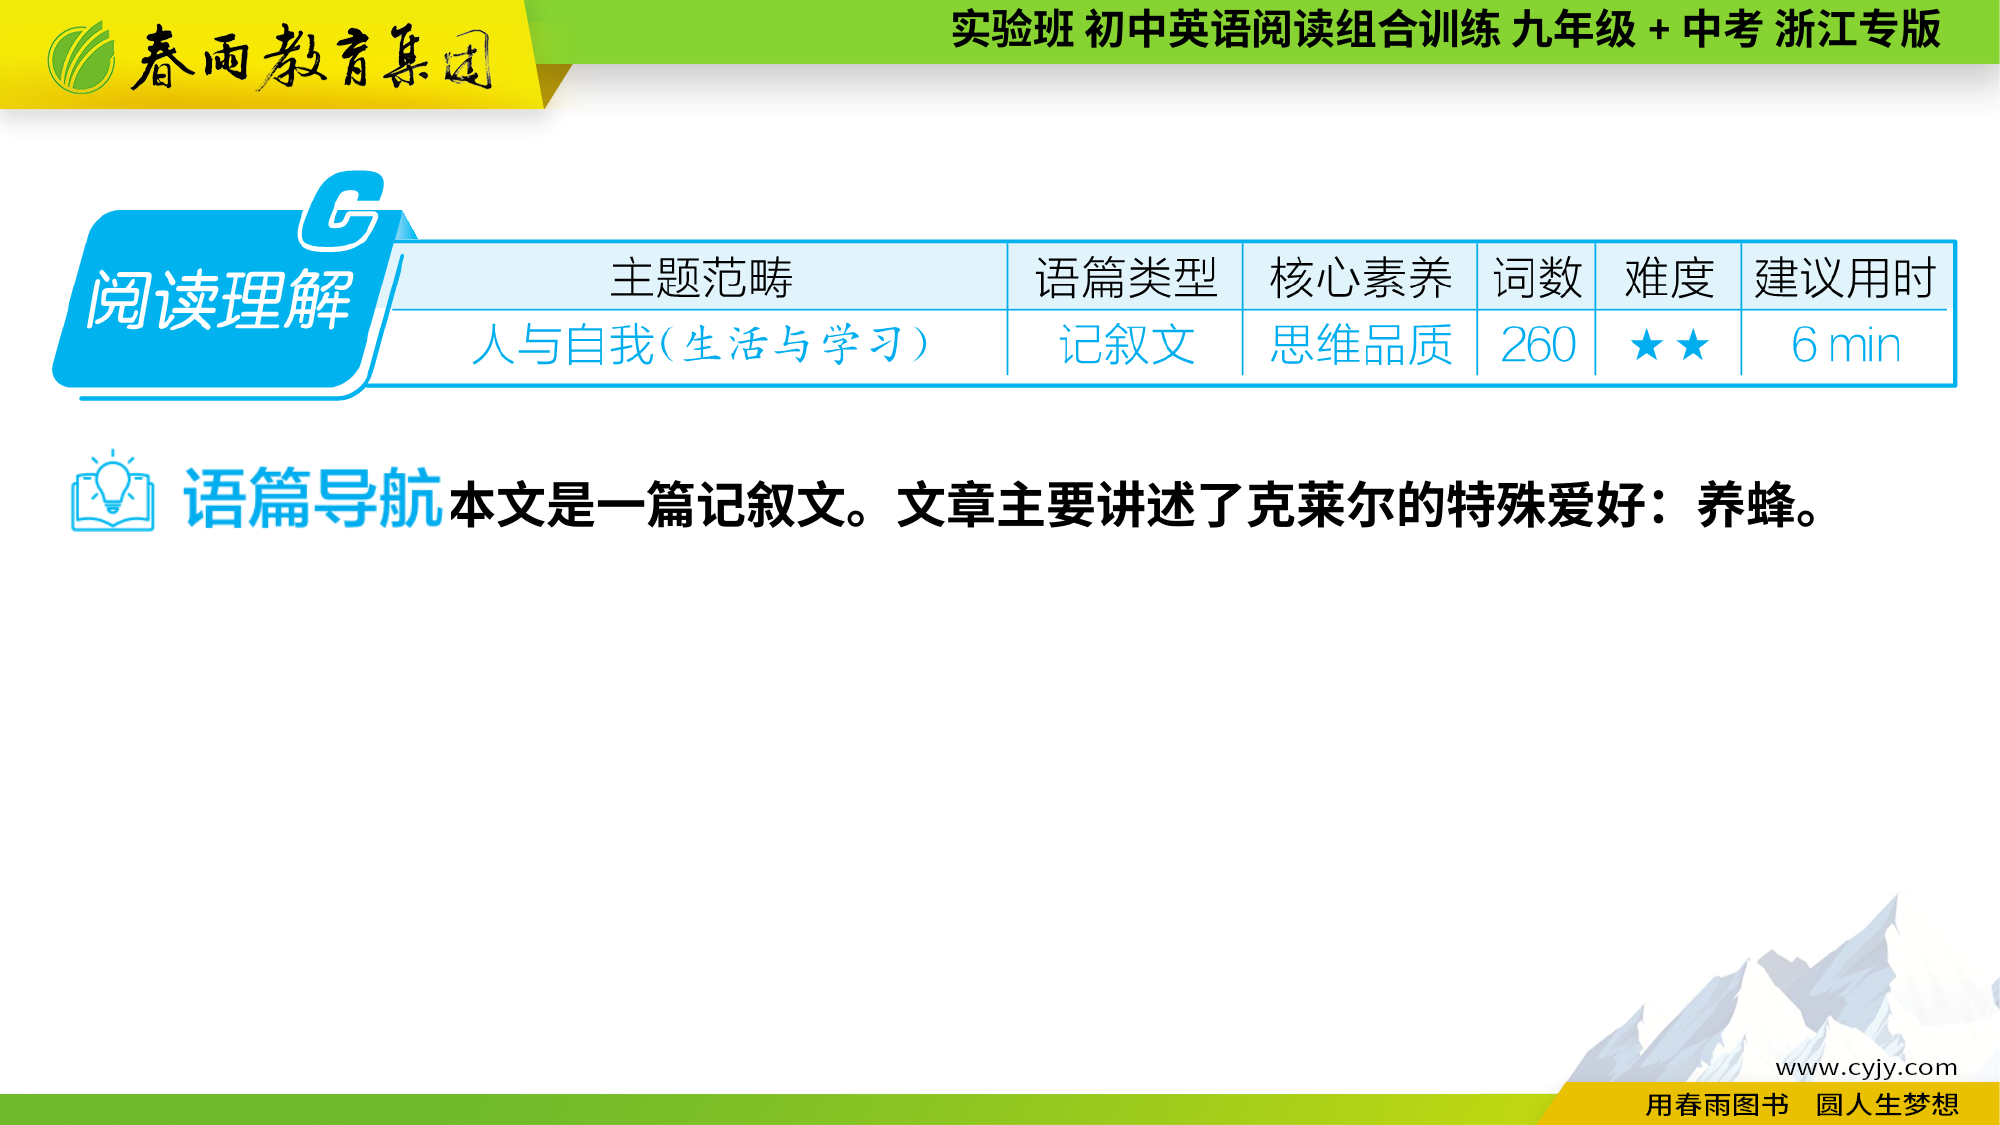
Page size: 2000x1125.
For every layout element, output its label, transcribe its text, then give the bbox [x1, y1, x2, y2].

list 本文是一篇记叙文。文章主要讲述了克莱尔的特殊爱好：养蜂。 [59, 435, 1944, 531]
picture [0, 0, 2000, 1125]
